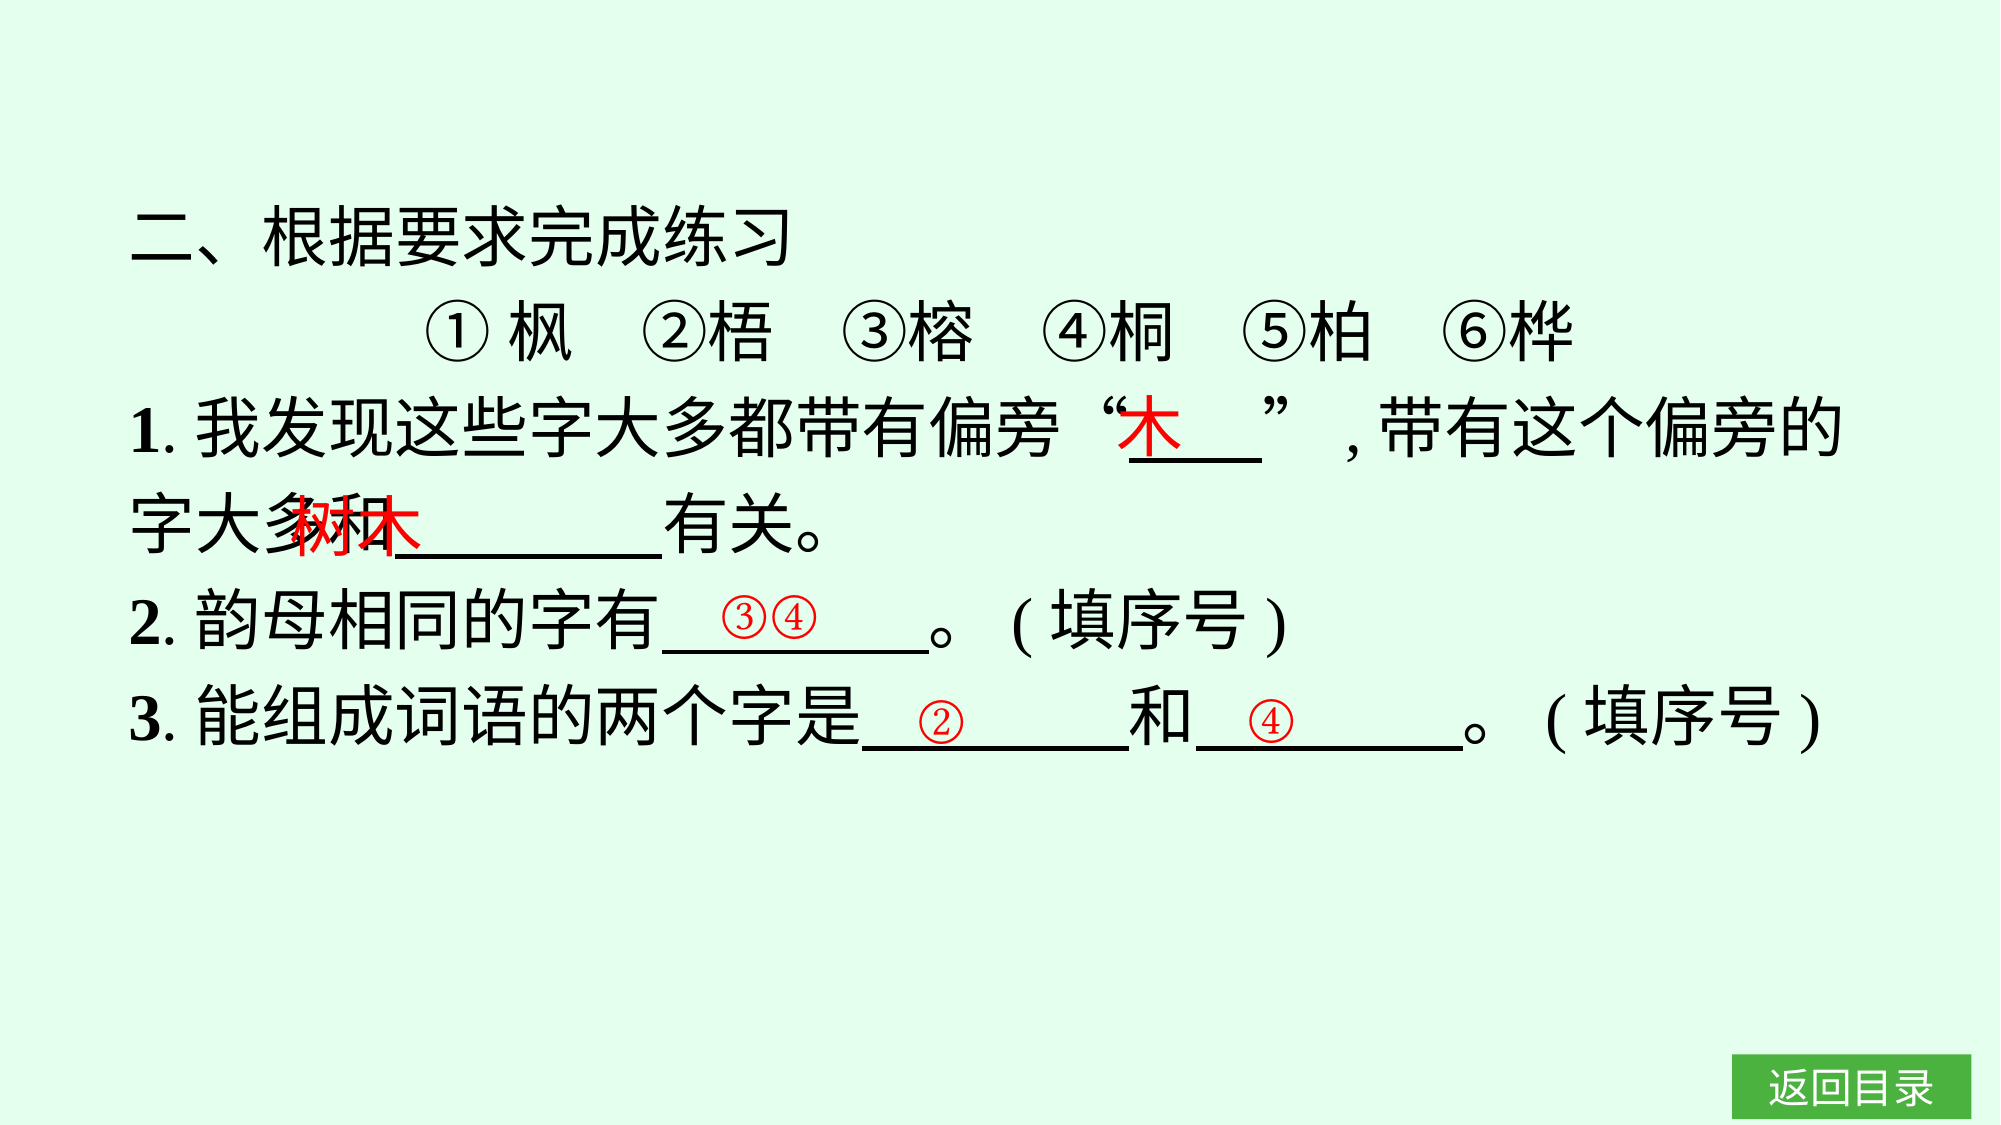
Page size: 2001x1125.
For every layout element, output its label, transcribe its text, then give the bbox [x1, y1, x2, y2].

text_box ② [901, 653, 983, 764]
text_box 树木 [275, 461, 439, 573]
text_box ③④ [704, 549, 836, 660]
text_box 木 [1101, 361, 1198, 472]
text_box 二、根据要求完成练习 ①枫 ②梧 ③榕 ④桐 ⑤柏 ⑥桦 1.我发现这些字大多都带有偏旁“ ”,带有这个偏旁的字大多和 有关。 2.韵母相同的字有 。(填序号) 3.能组成词语的两个字是 和 。(填序号) [113, 171, 1887, 762]
text_box ④ [1231, 652, 1313, 764]
